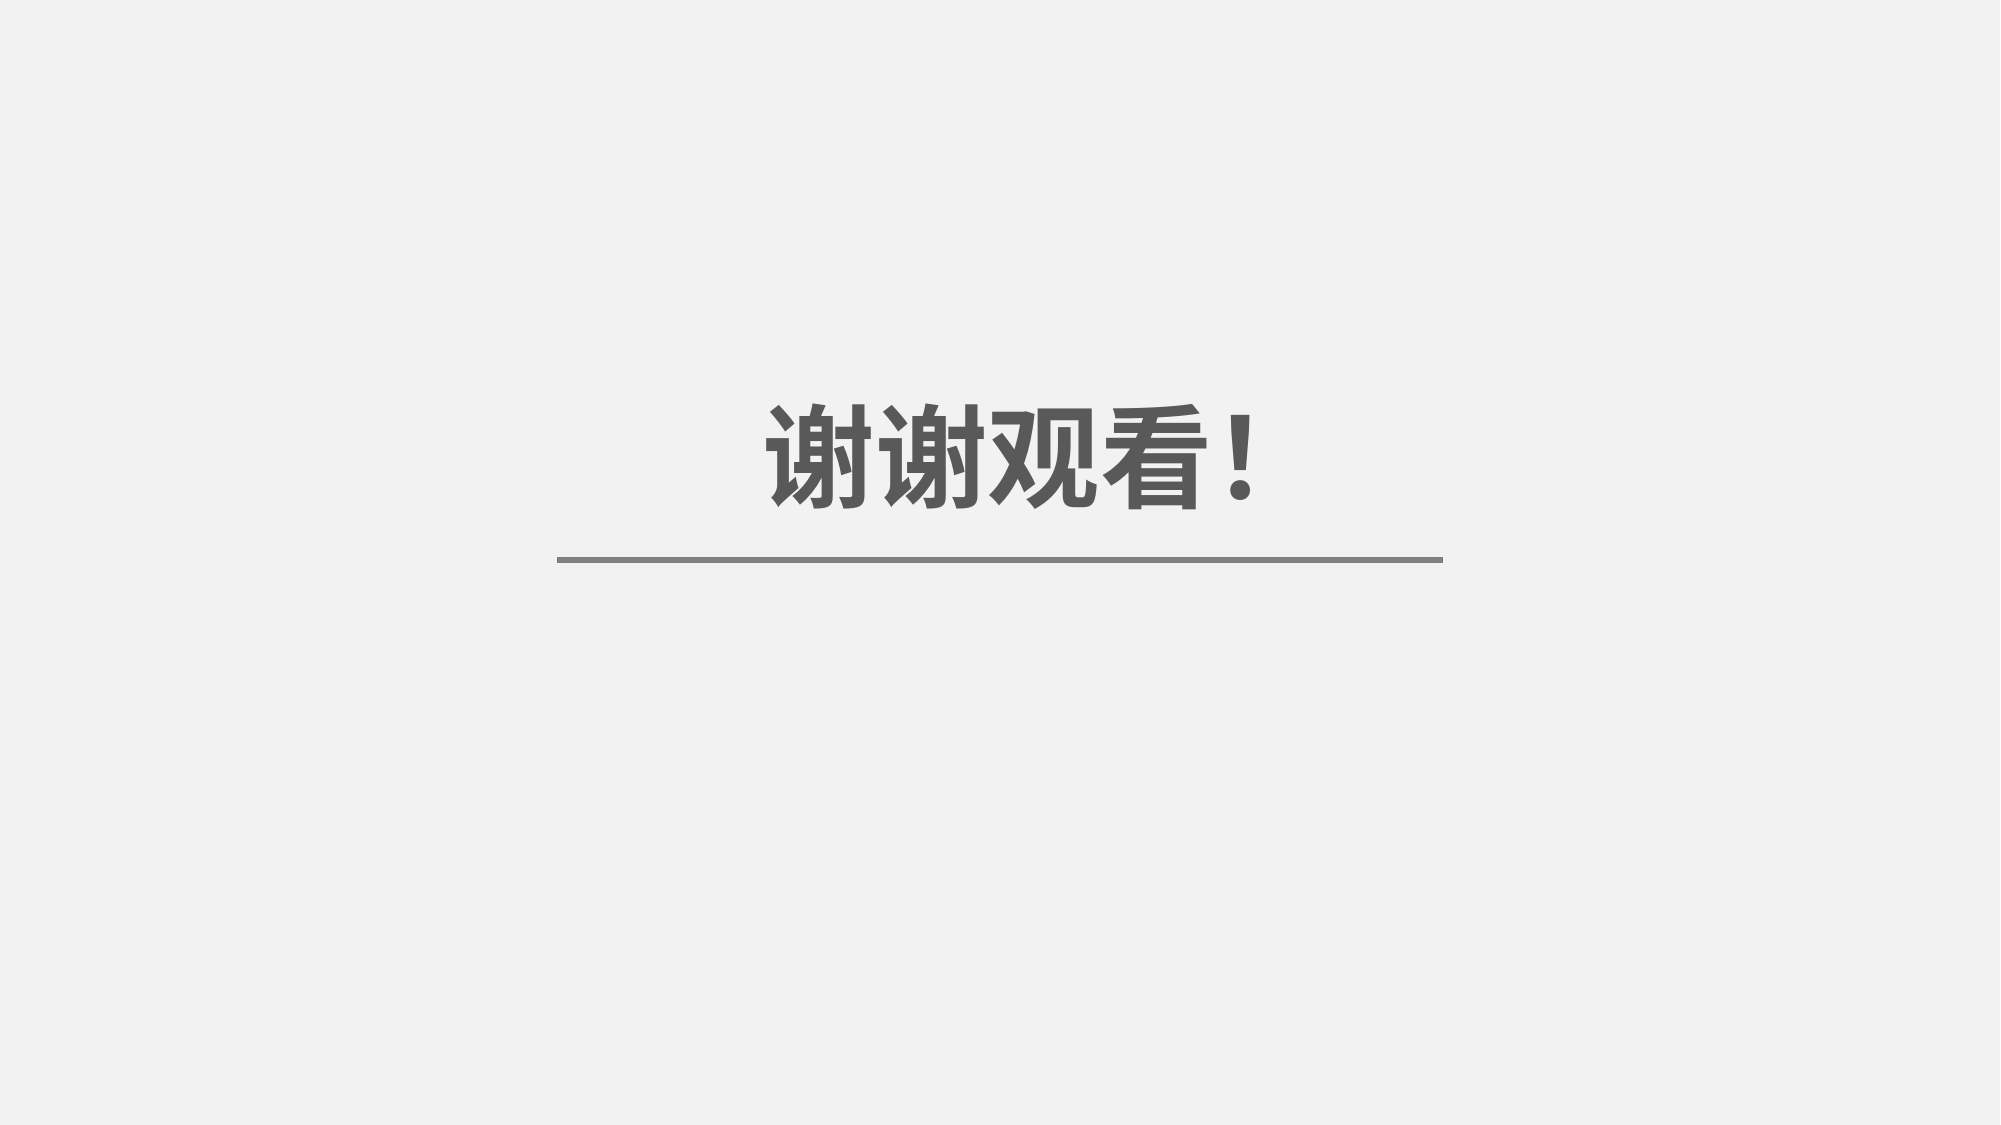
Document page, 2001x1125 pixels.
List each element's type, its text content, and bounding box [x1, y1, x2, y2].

text_box 谢谢观看！ [674, 386, 1325, 523]
